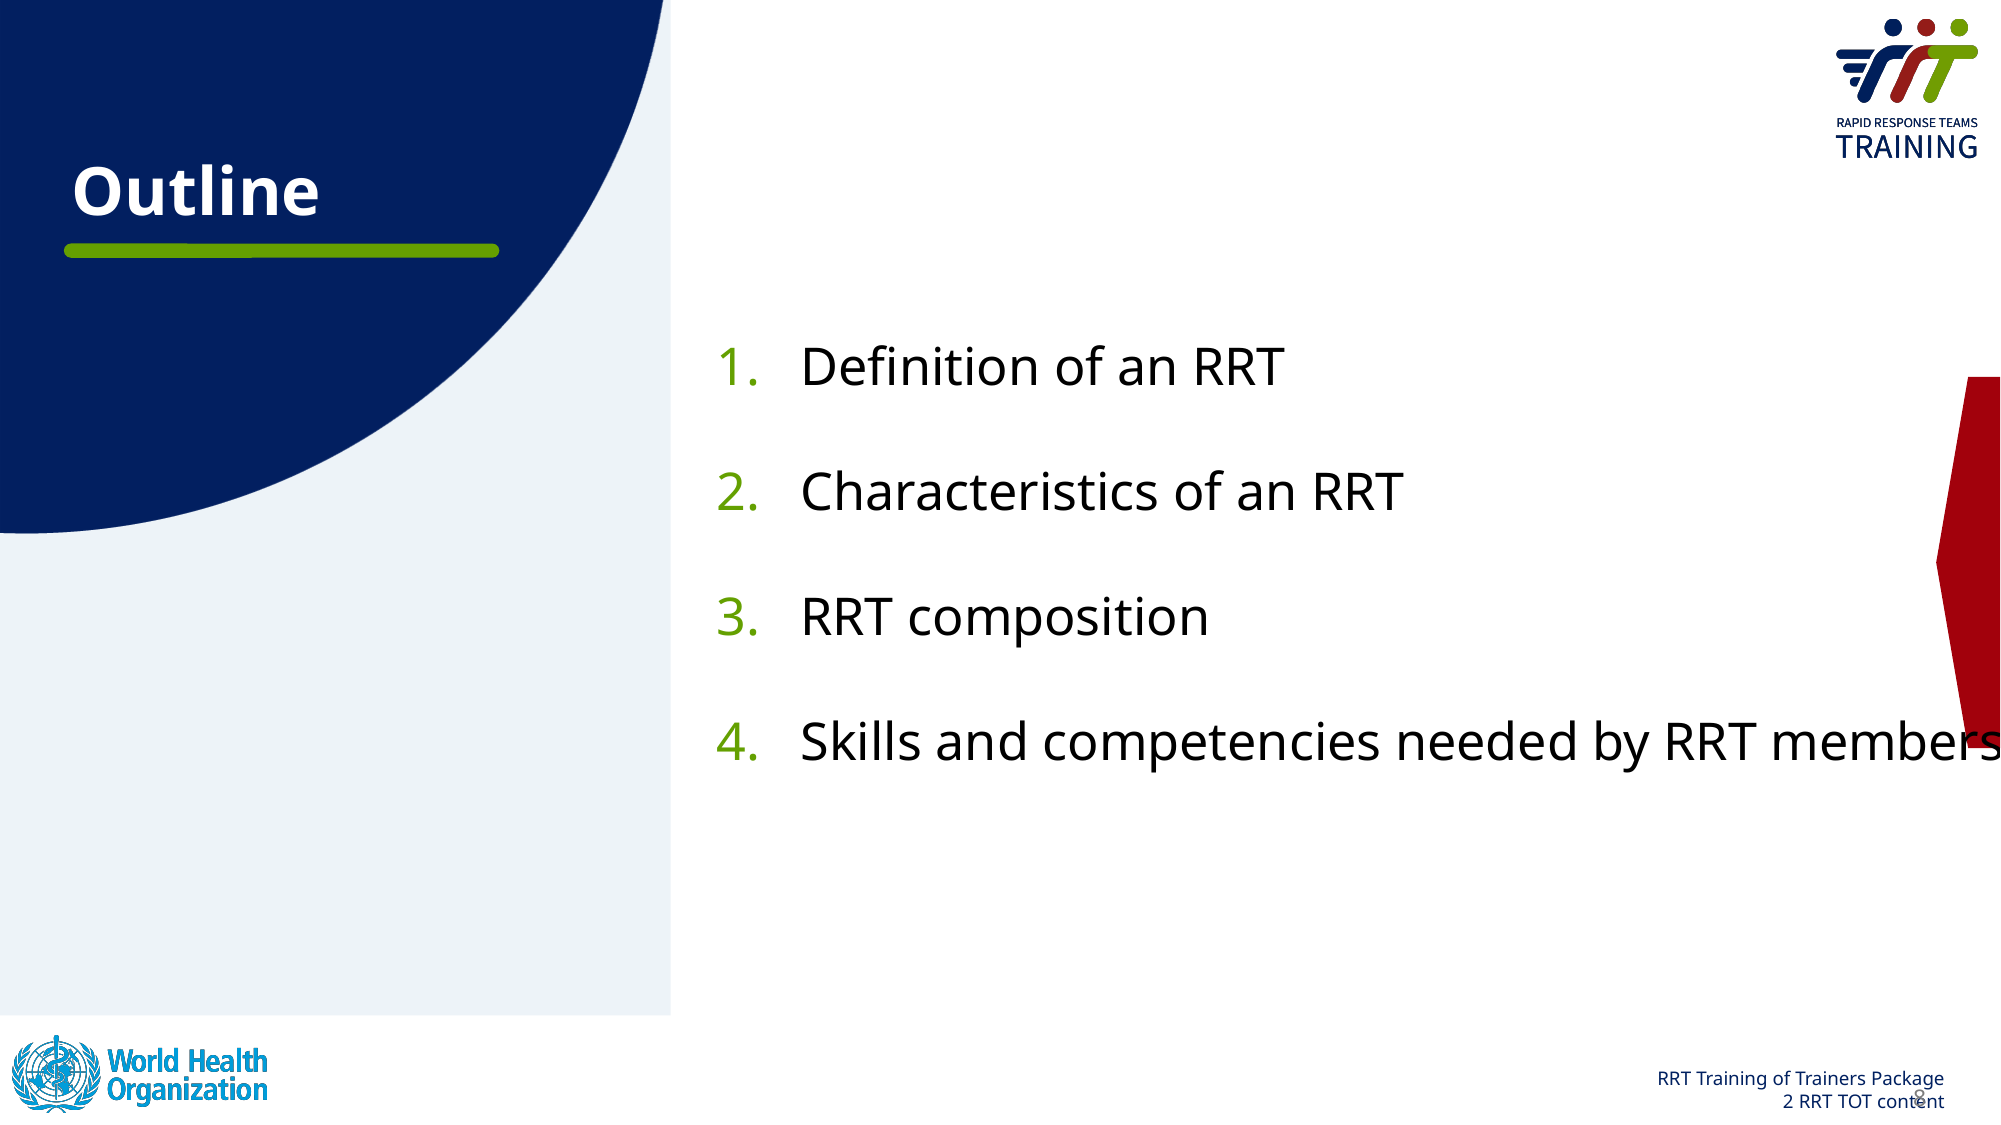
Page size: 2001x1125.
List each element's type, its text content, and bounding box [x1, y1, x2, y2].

picture [0, 0, 670, 538]
picture [40, 1062, 47, 1070]
picture [59, 1035, 267, 1113]
picture [50, 1108, 62, 1113]
picture [71, 1053, 90, 1091]
text_box Outline [64, 150, 1211, 238]
picture [24, 1054, 36, 1087]
picture [30, 1083, 37, 1091]
picture [12, 1035, 54, 1068]
list Definition of an RRT Characteristics of an RRT RRT composition Skills and competencies needed by RRT members [708, 330, 2000, 782]
picture [1835, 19, 1978, 167]
picture [36, 1088, 78, 1105]
picture [22, 1062, 26, 1077]
picture [46, 1056, 54, 1062]
picture [34, 1054, 43, 1078]
picture [12, 1083, 48, 1113]
